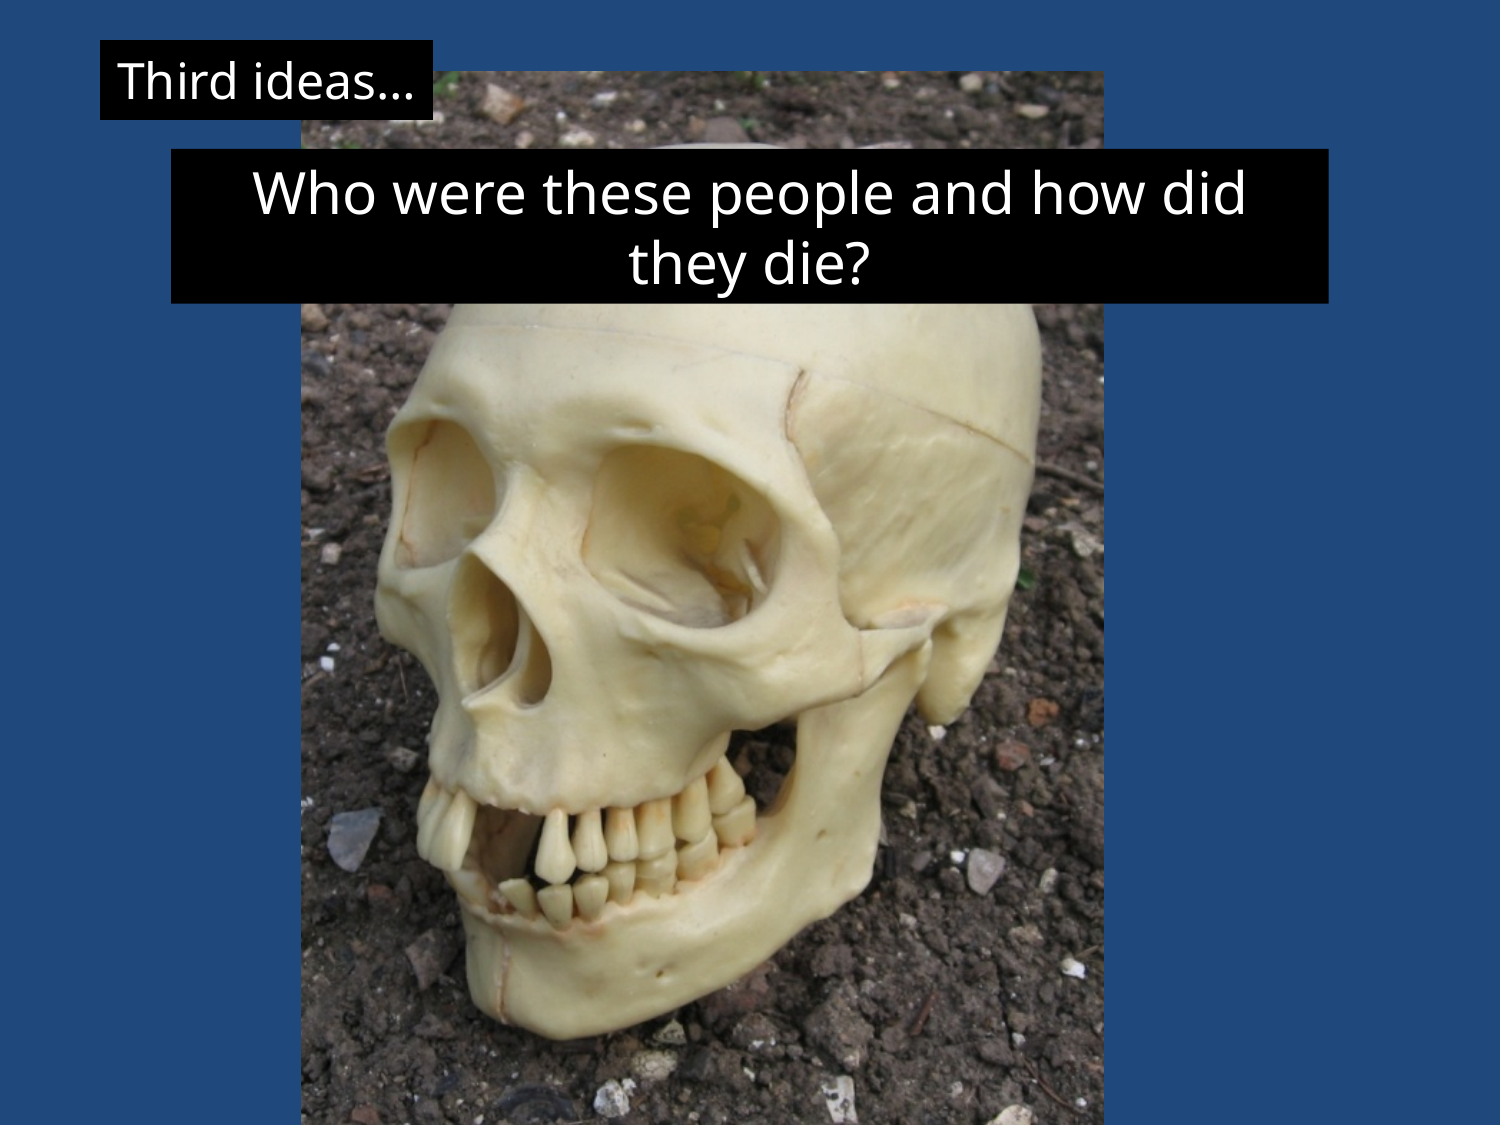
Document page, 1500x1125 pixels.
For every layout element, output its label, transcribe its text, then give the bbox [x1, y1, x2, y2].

text_box Third ideas… [102, 42, 431, 118]
text_box Who were these people and how did they die? [1109, 148, 1329, 304]
picture [300, 71, 1105, 1125]
text_box Who were these people and how did they die? [171, 148, 295, 304]
